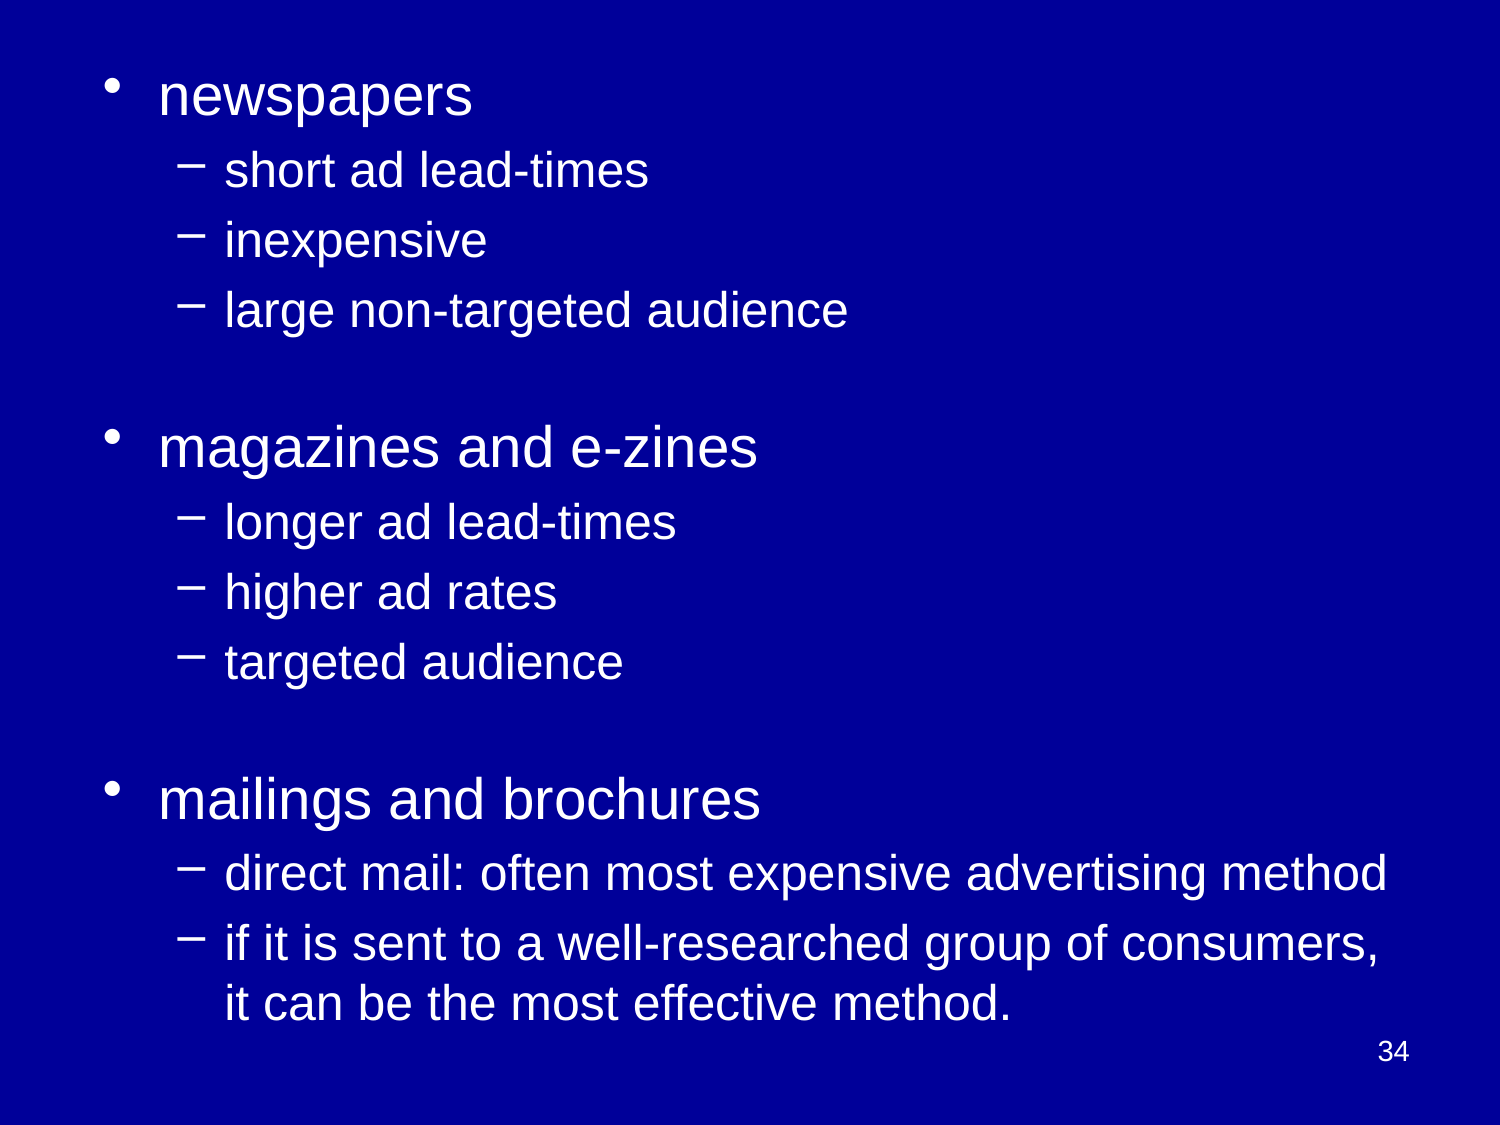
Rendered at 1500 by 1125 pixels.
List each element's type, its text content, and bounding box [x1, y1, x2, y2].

list newspapers short ad lead-times inexpensive large non-targeted audience magazines and e-zines longer ad lead-times higher ad rates targeted audience mailings and brochures direct mail: often most expensive advertising method if it is sent to a well-researched group of consumers, it can be the most effective method. [87, 49, 1463, 1125]
